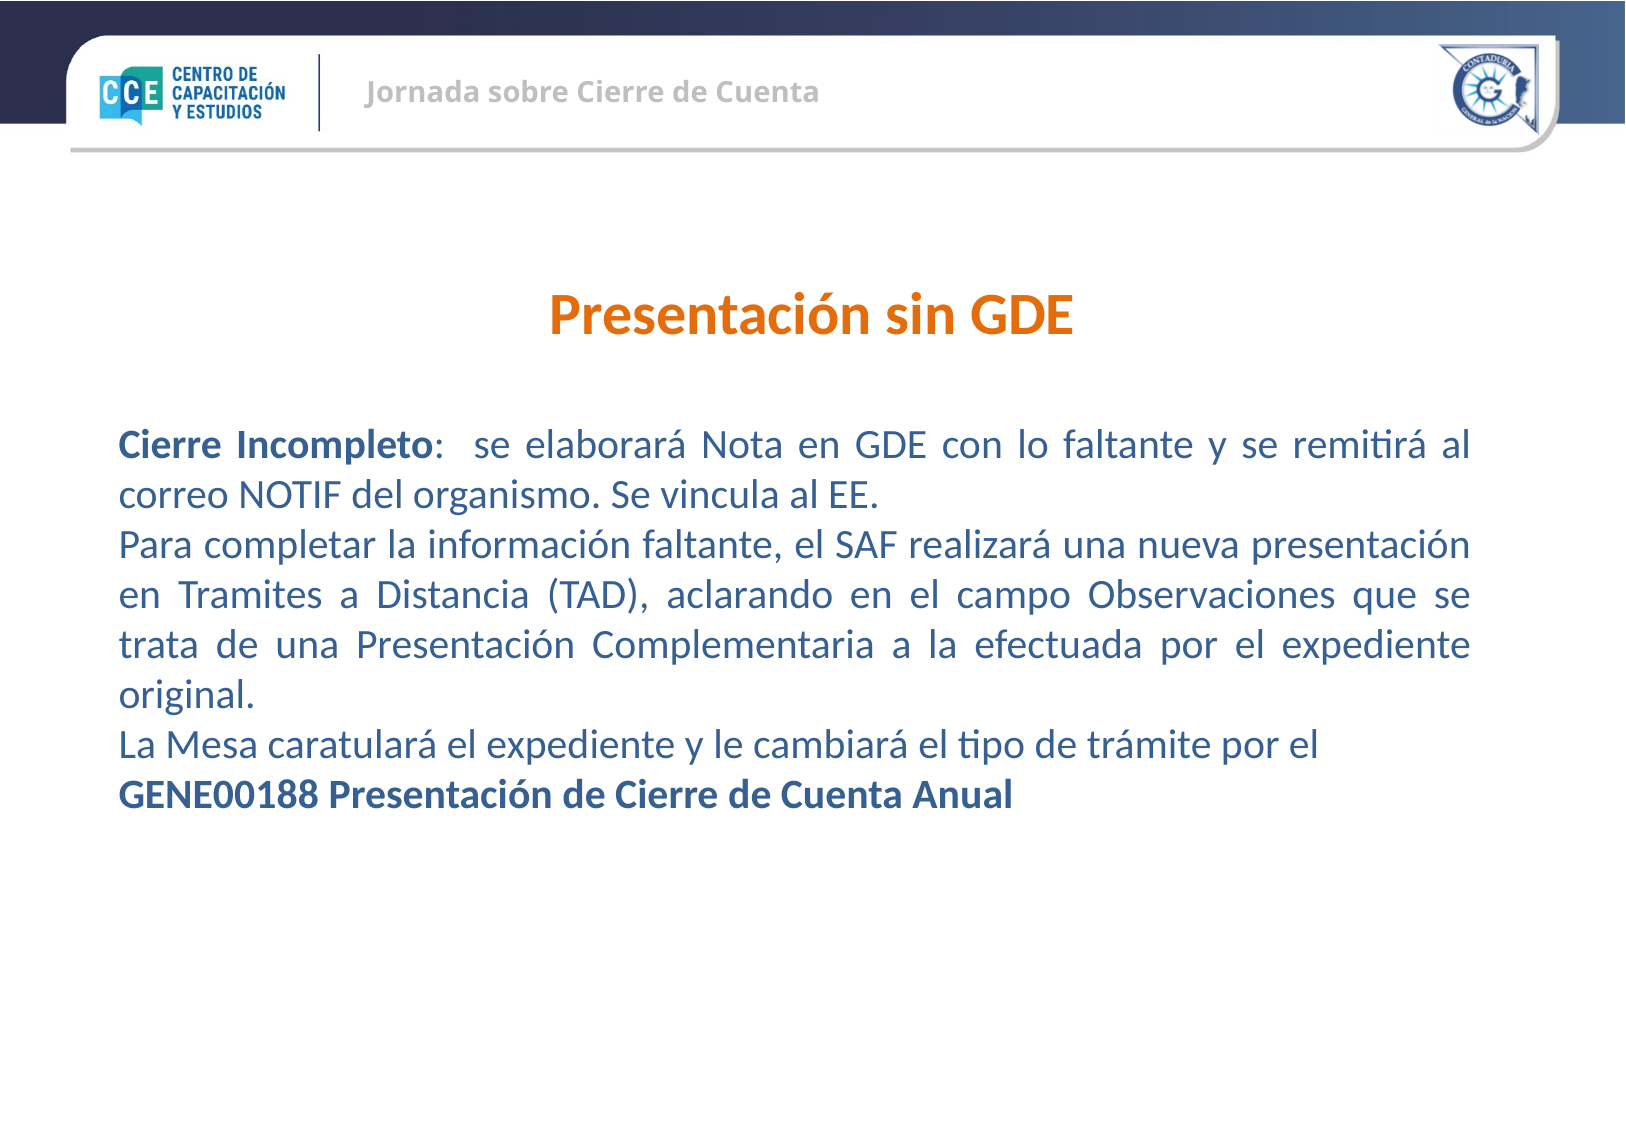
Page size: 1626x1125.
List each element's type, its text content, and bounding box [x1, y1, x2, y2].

title Presentación sin GDE [0, 267, 1625, 355]
picture [0, 1, 1625, 156]
list Cierre Incompleto: se elaborará Nota en GDE con lo faltante y se remitirá al correo NOTIF del organismo. Se vincula al EE. Para completar la información faltante, el SAF realizará una nueva presentación en Tramites a Distancia (TAD), aclarando en el campo Observaciones que se trata de una Presentación Complementaria a la efectuada por el expediente original. La Mesa caratulará el expediente y le cambiará el tipo de trámite por el GENE00188 Presentación de Cierre de Cuenta Anual [103, 408, 1487, 891]
